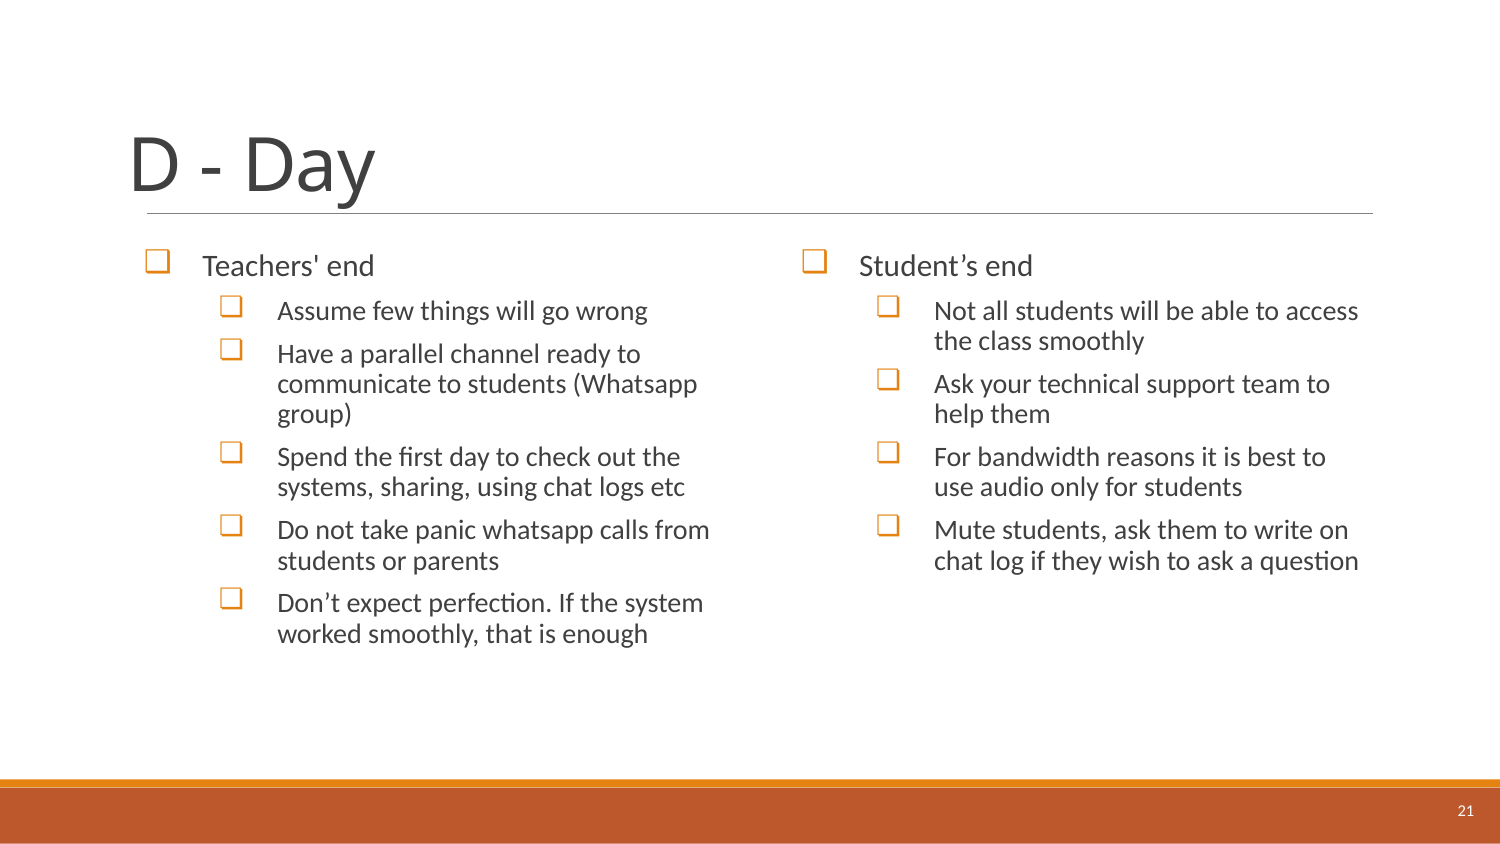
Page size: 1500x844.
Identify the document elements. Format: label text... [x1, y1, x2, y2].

slide_number 21 [1431, 776, 1500, 844]
list Student’s end Not all students will be able to access the class smoothly Ask your technical support team to help them For bandwidth reasons it is best to use audio only for students Mute students, ask them to write on chat log if they wish to ask a question [784, 250, 1373, 755]
list Teachers' end Assume few things will go wrong Have a parallel channel ready to communicate to students (Whatsapp group) Spend the first day to check out the systems, sharing, using chat logs etc Do not take panic whatsapp calls from students or parents Don’t expect perfection. If the system worked smoothly, that is enough [127, 250, 716, 755]
title D - Day [127, 66, 716, 207]
